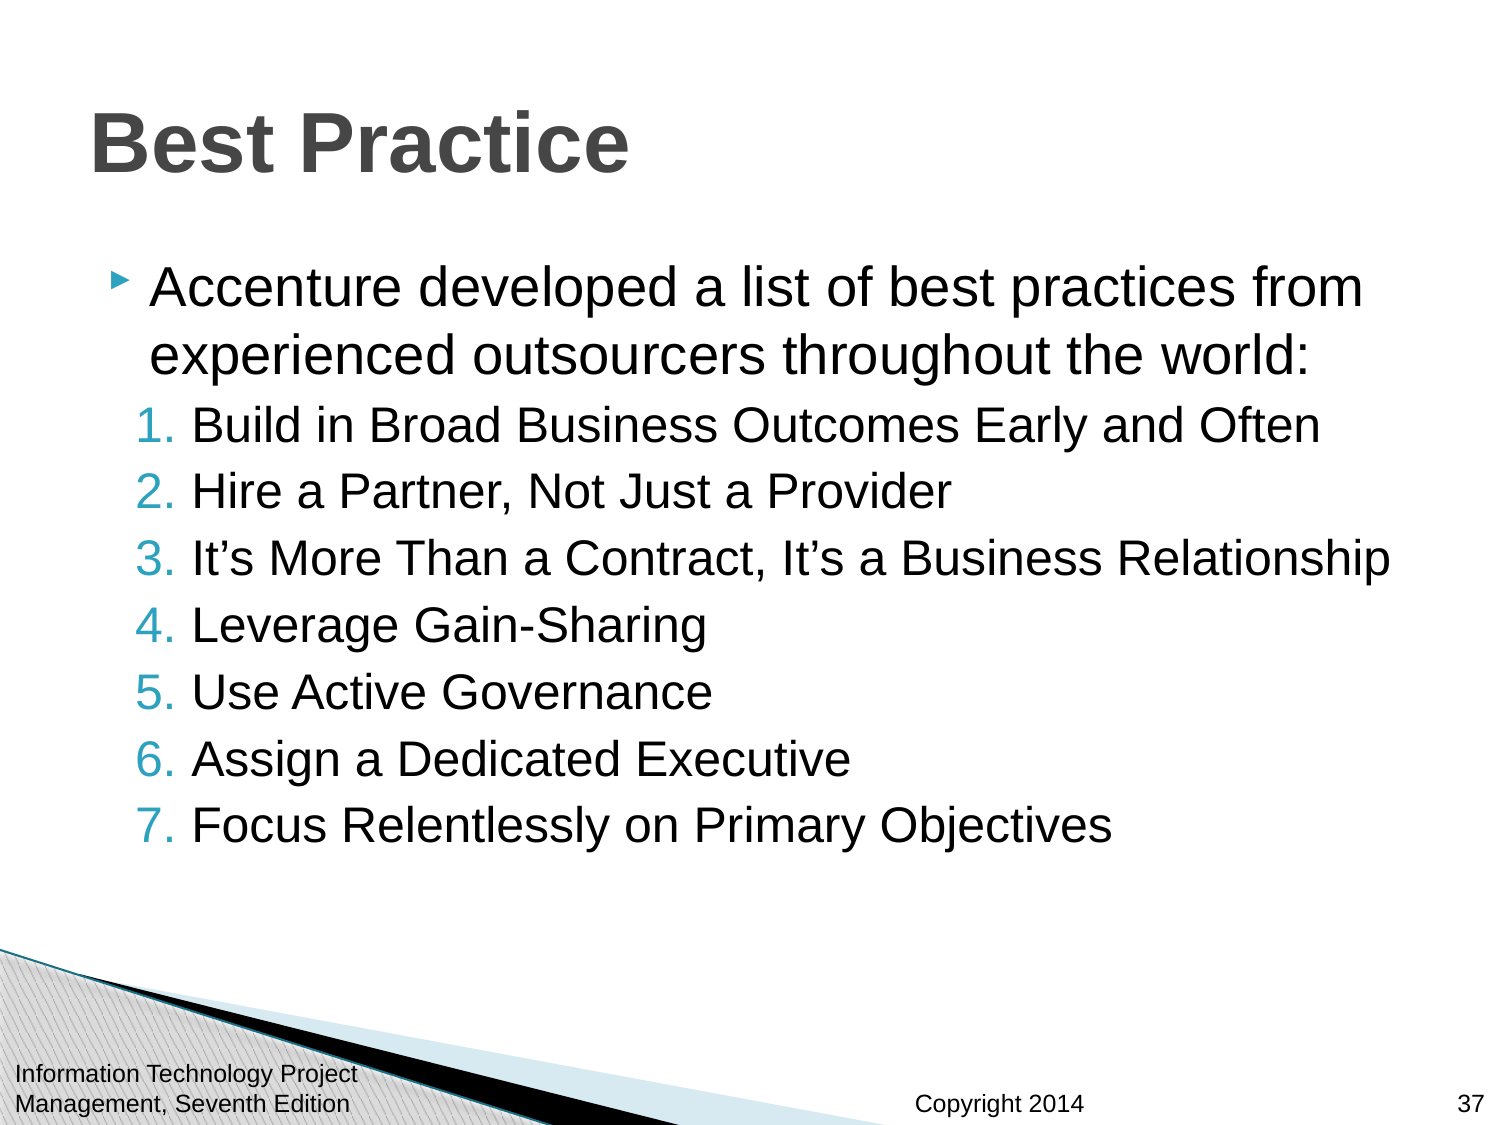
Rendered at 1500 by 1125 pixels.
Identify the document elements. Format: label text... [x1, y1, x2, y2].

slide_number 37 [1408, 1065, 1500, 1125]
title Best Practice [75, 45, 1425, 233]
footer Information Technology Project Management, Seventh Edition [0, 1065, 425, 1125]
list Accenture developed a list of best practices from experienced outsourcers throughout the world: Build in Broad Business Outcomes Early and Often Hire a Partner, Not Just a Provider It’s More Than a Contract, It’s a Business Relationship Leverage Gain-Sharing Use Active Governance Assign a Dedicated Executive Focus Relentlessly on Primary Objectives [74, 242, 1426, 986]
